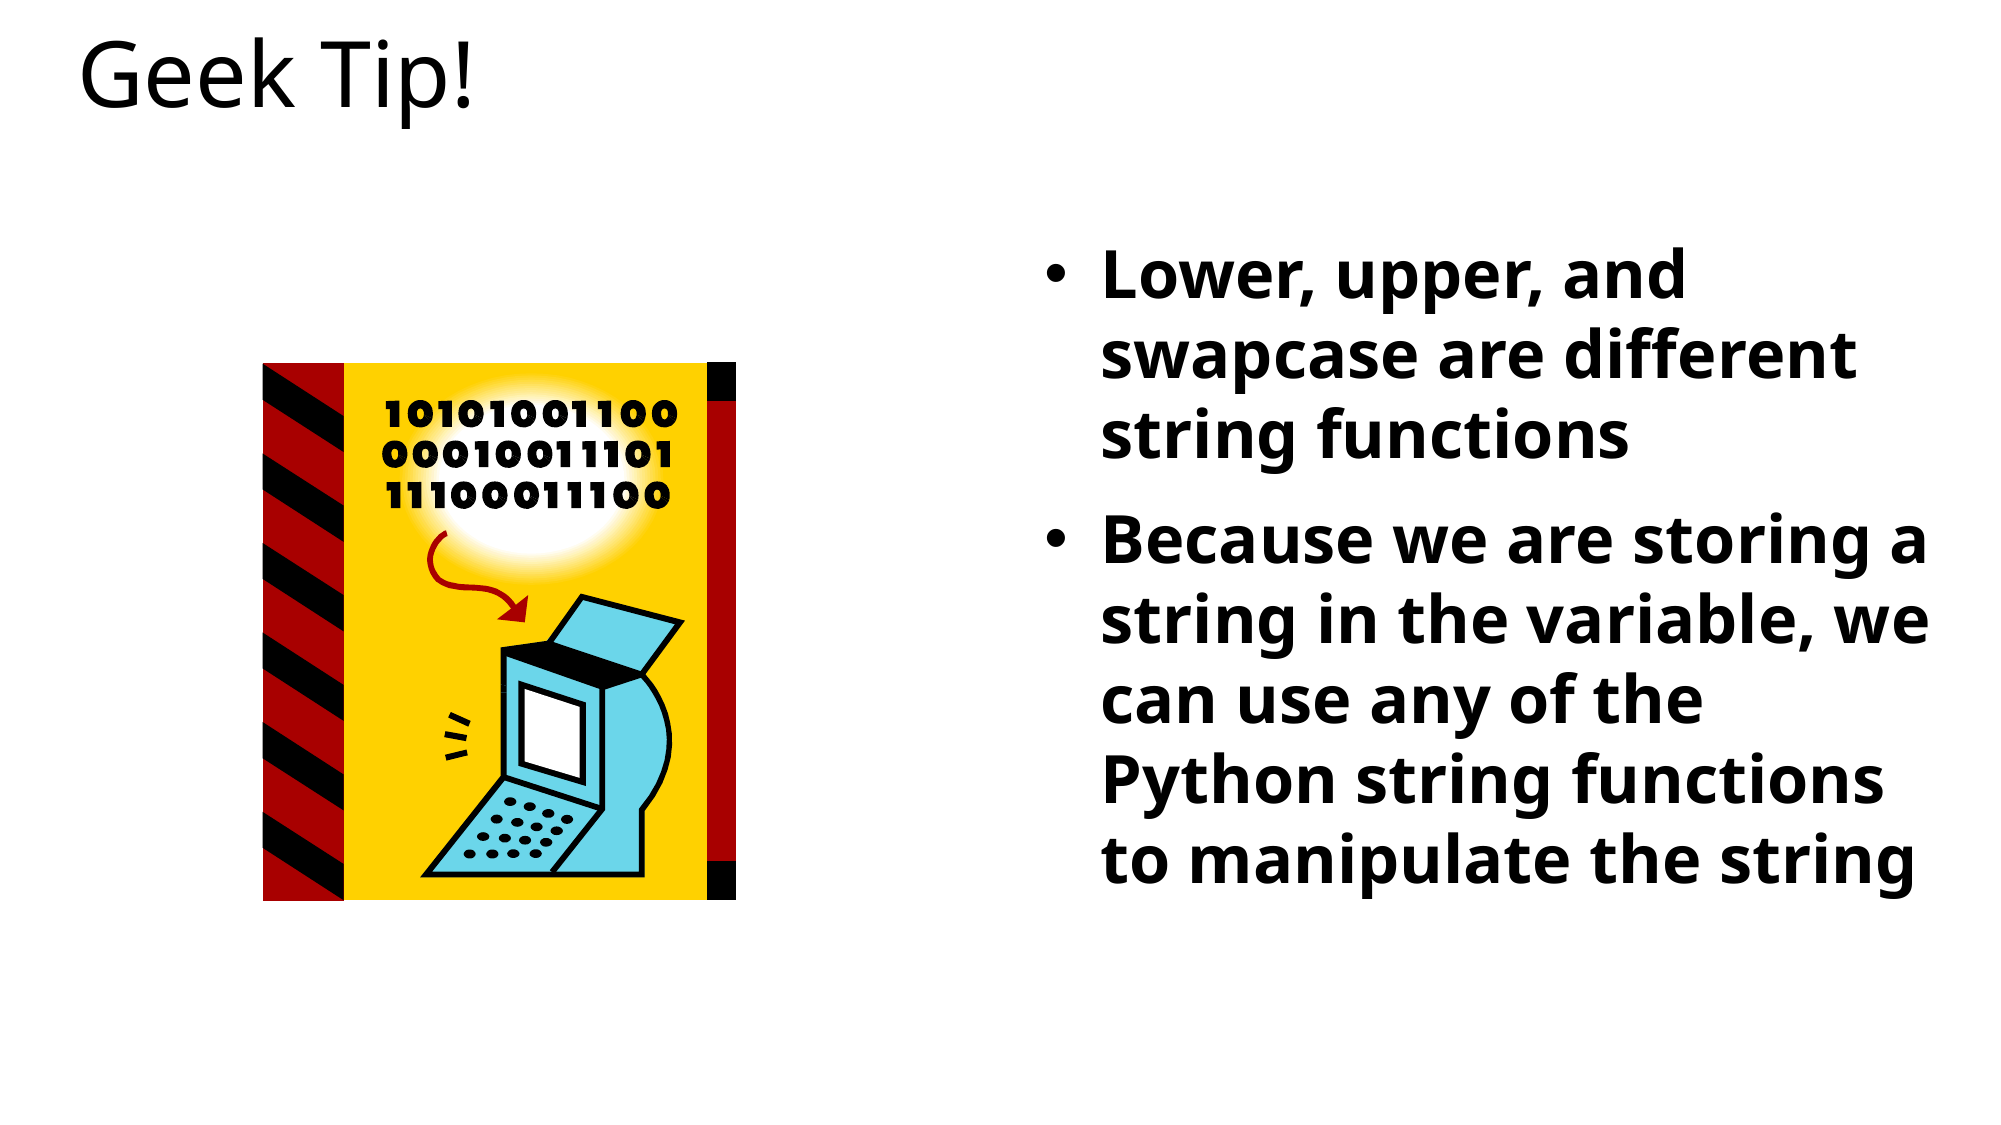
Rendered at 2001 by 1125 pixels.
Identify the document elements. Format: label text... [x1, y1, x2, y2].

title Geek Tip! [62, 29, 1953, 205]
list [262, 361, 737, 901]
list Lower, upper, and swapcase are different string functions Because we are storing a string in the variable, we can use any of the Python string functions to manipulate the string [1029, 224, 1952, 1038]
